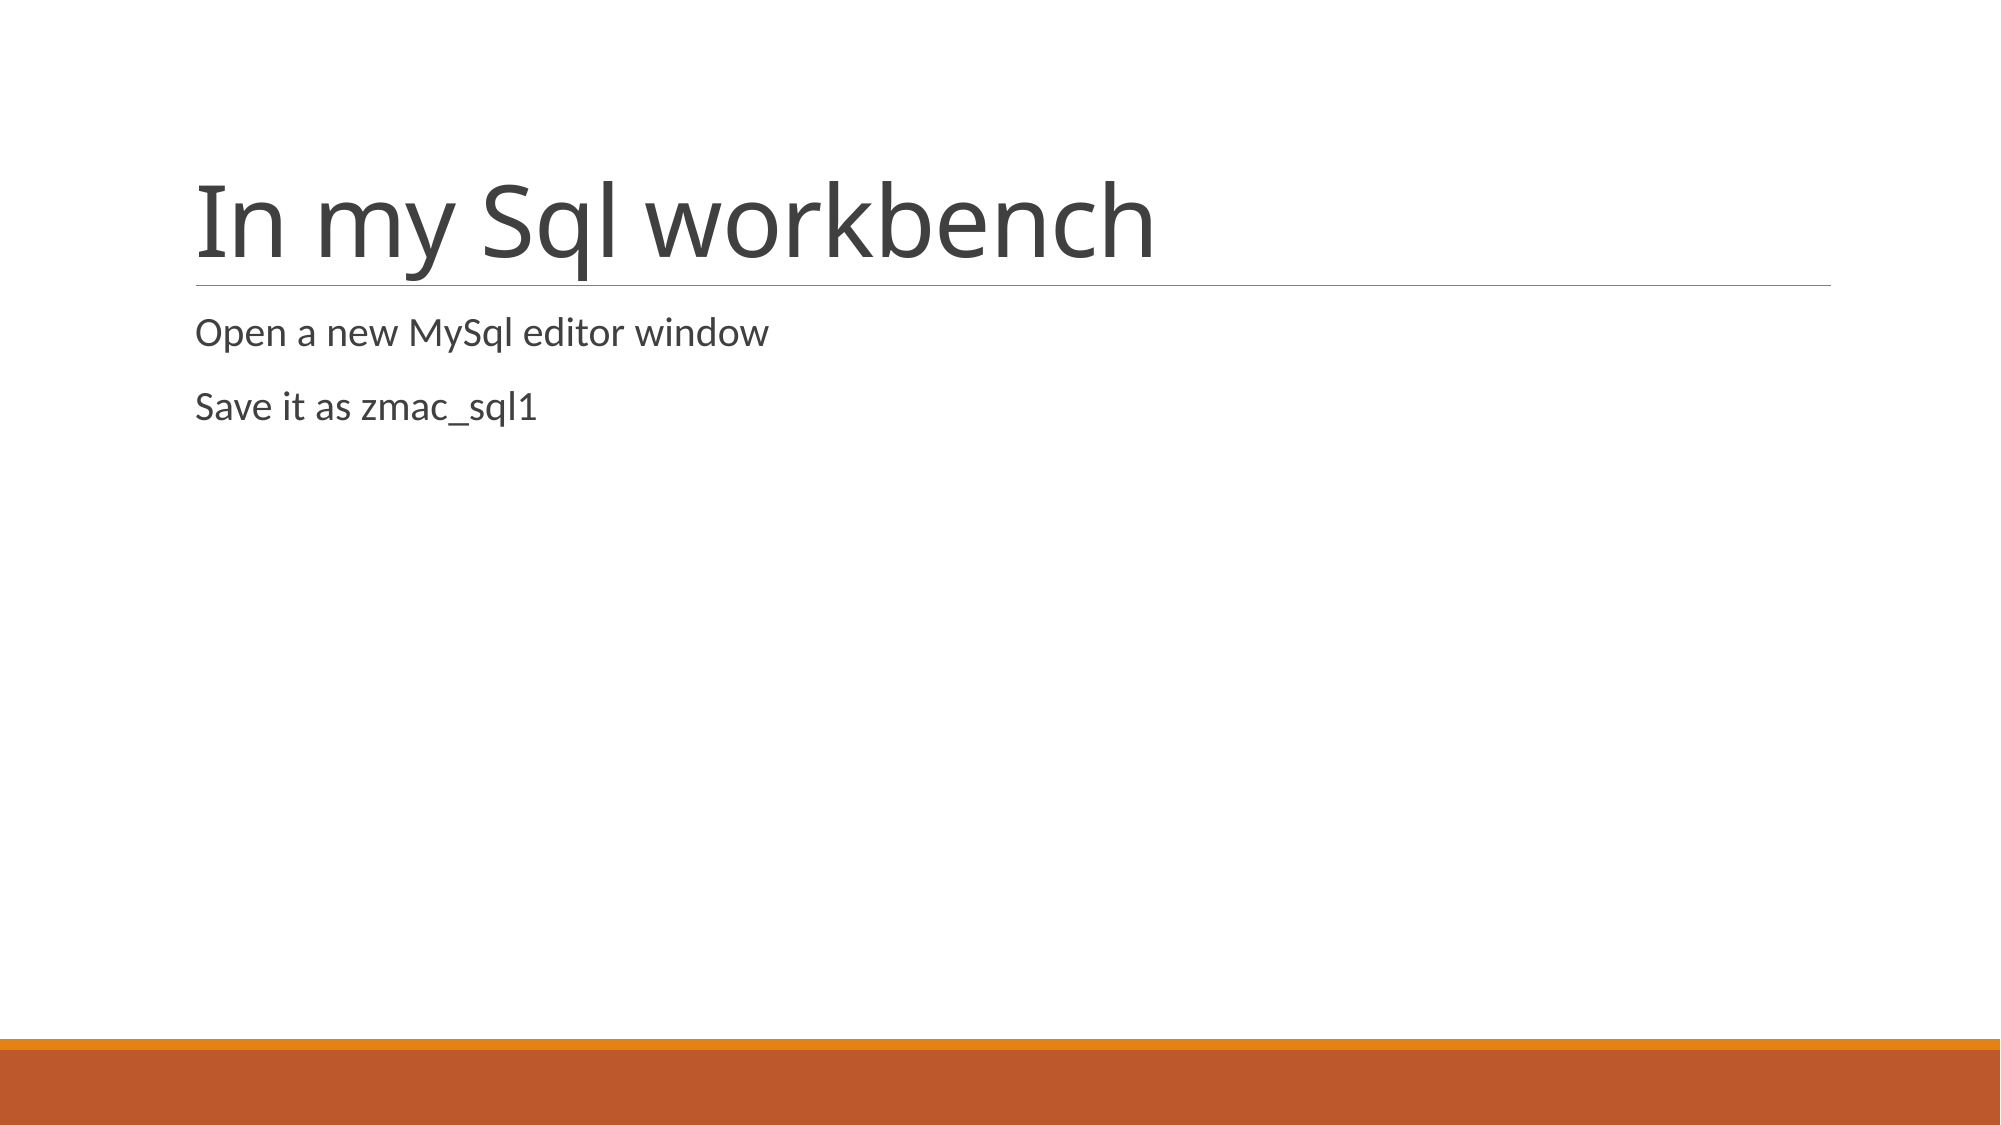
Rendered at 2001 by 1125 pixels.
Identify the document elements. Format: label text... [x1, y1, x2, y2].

title In my Sql workbench [180, 47, 1830, 285]
list Open a new MySql editor window Save it as zmac_sql1 [180, 302, 1830, 963]
